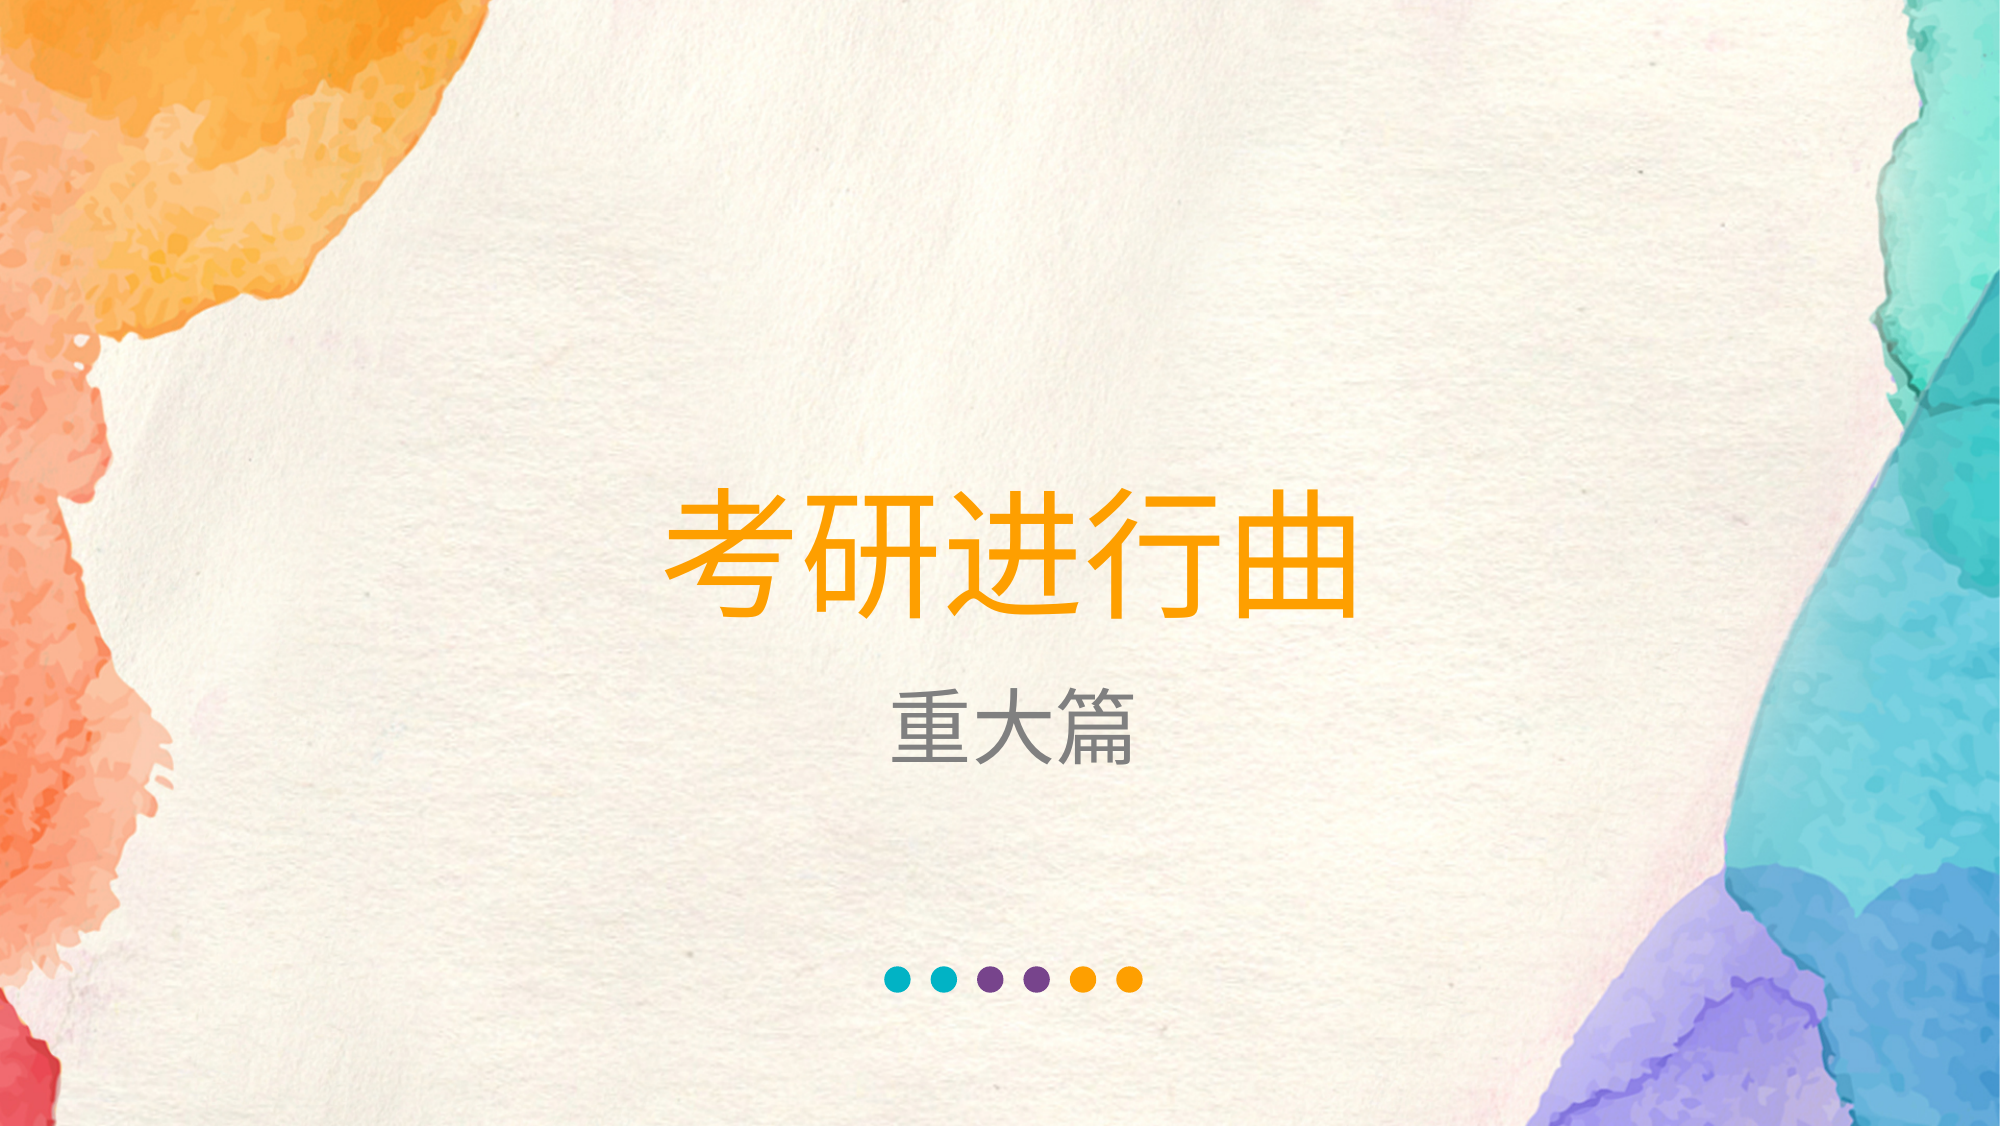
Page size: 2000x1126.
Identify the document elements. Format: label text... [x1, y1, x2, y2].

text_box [884, 966, 1143, 993]
picture [0, 0, 2000, 1126]
text_box 考研进行曲 [163, 458, 1864, 700]
text_box 重大篇 [313, 668, 1714, 731]
